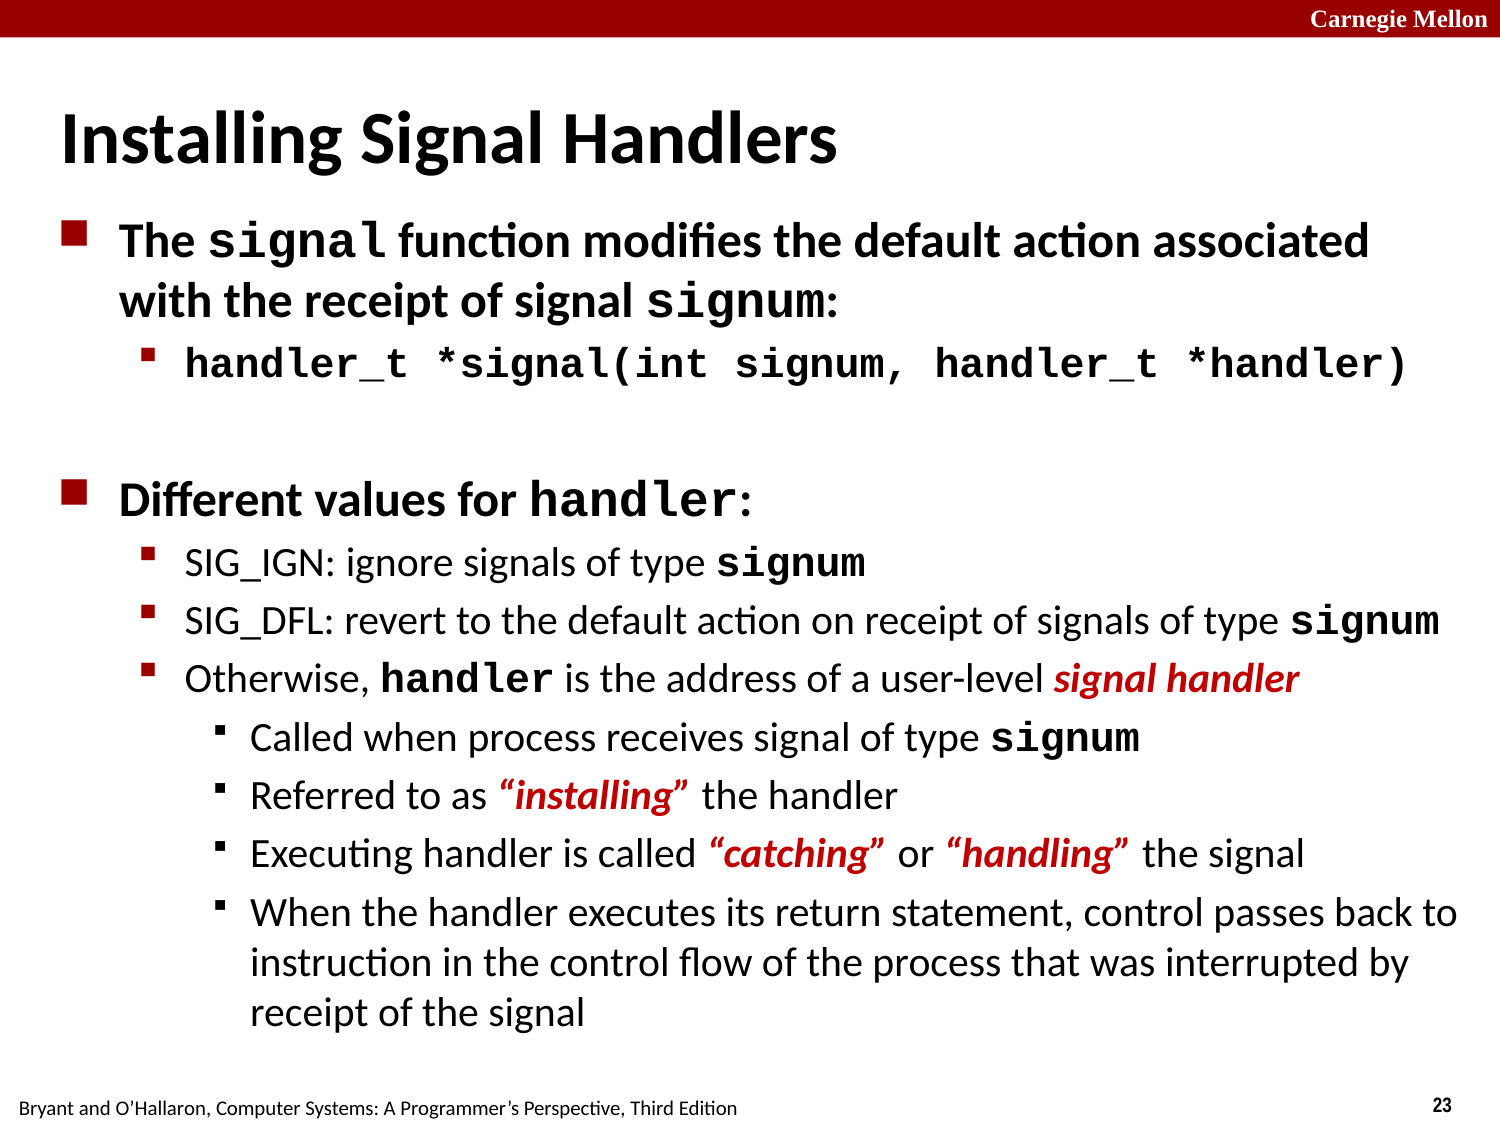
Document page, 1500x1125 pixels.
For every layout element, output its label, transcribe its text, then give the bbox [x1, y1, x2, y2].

title Installing Signal Handlers [45, 71, 1292, 197]
list The signal function modifies the default action associated with the receipt of signal signum: handler_t *signal(int signum, handler_t *handler) Different values for handler: SIG_IGN: ignore signals of type signum SIG_DFL: revert to the default action on receipt of signals of type signum Otherwise, handler is the address of a user-level signal handler Called when process receives signal of type signum Referred to as “installing” the handler Executing handler is called “catching” or “handling” the signal When the handler executes its return statement, control passes back to instruction in the control flow of the process that was interrupted by receipt of the signal [47, 199, 1476, 1058]
